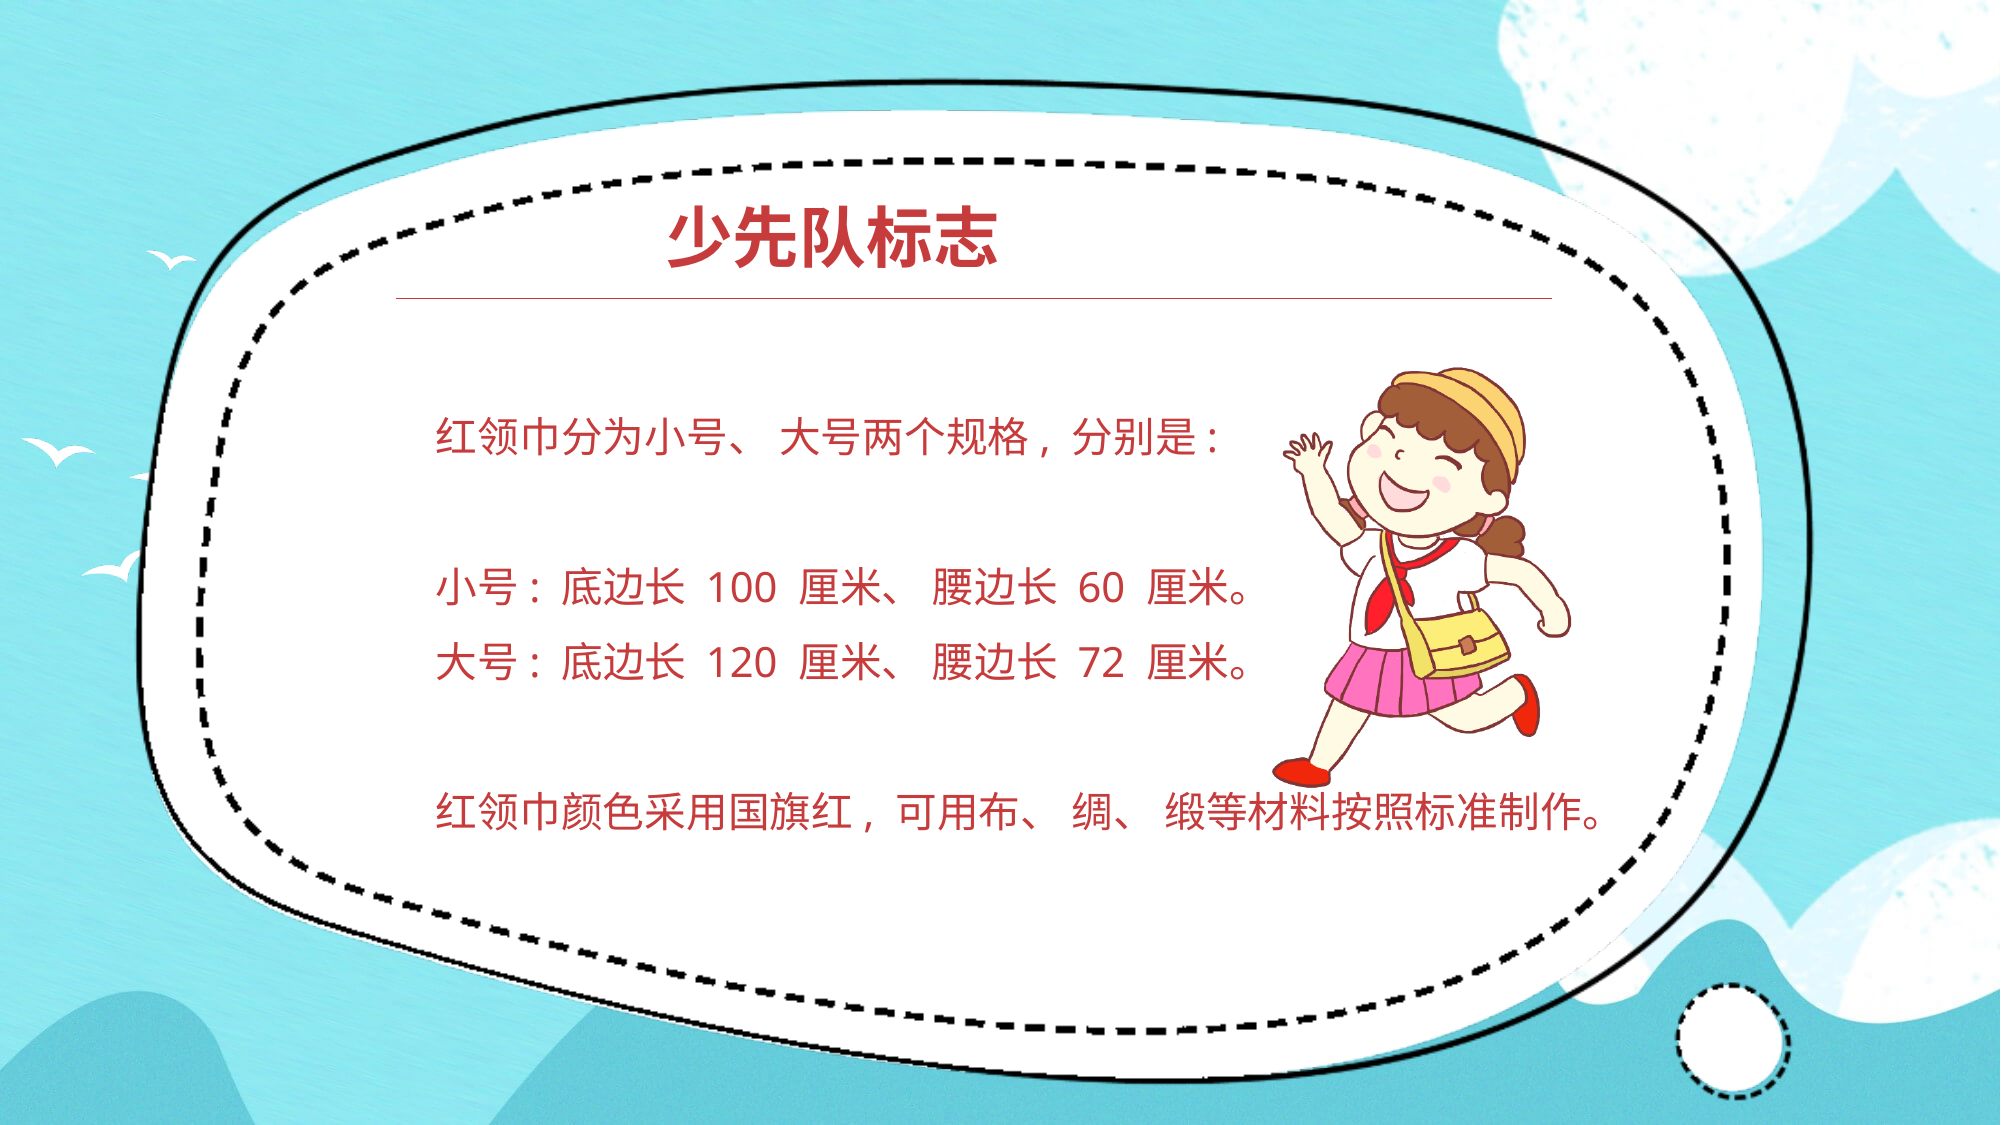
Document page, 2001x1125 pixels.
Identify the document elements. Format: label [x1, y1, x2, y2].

text_box [395, 188, 1743, 874]
